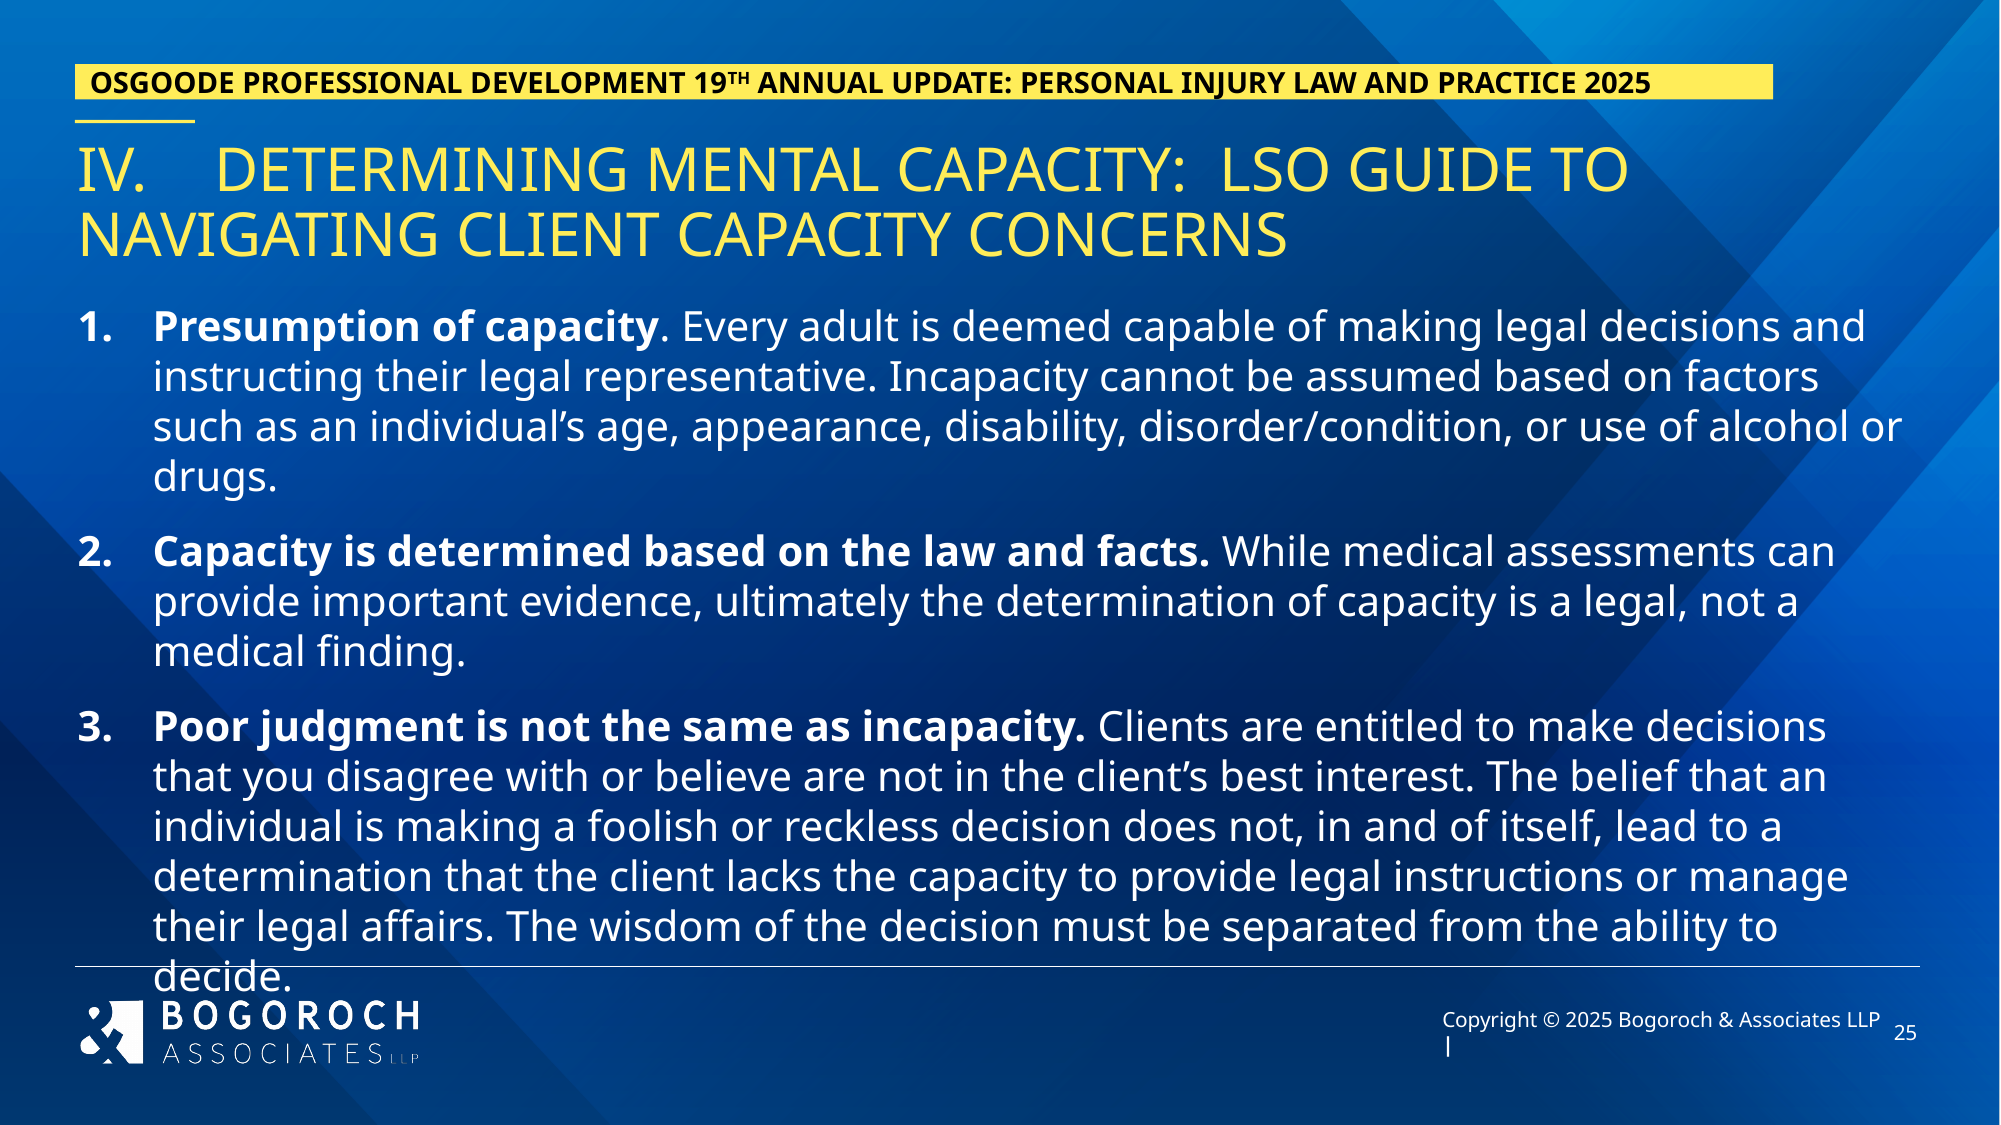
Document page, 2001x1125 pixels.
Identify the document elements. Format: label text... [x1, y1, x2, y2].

text_box IV. DETERMINING MENTAL CAPACITY: LSO GUIDE TO NAVIGATING CLIENT CAPACITY CONCERNS [77, 131, 1828, 278]
list Presumption of capacity. Every adult is deemed capable of making legal decisions and instructing their legal representative. Incapacity cannot be assumed based on factors such as an individual’s age, appearance, disability, disorder/condition, or use of alcohol or drugs. Capacity is determined based on the law and facts. While medical assessments can provide important evidence, ultimately the determination of capacity is a legal, not a medical finding. Poor judgment is not the same as incapacity. Clients are entitled to make decisions that you disagree with or believe are not in the client’s best interest. The belief that an individual is making a foolish or reckless decision does not, in and of itself, lead to a determination that the client lacks the capacity to provide legal instructions or manage their legal affairs. The wisdom of the decision must be separated from the ability to decide. [77, 292, 1923, 921]
picture [0, 0, 2000, 1125]
